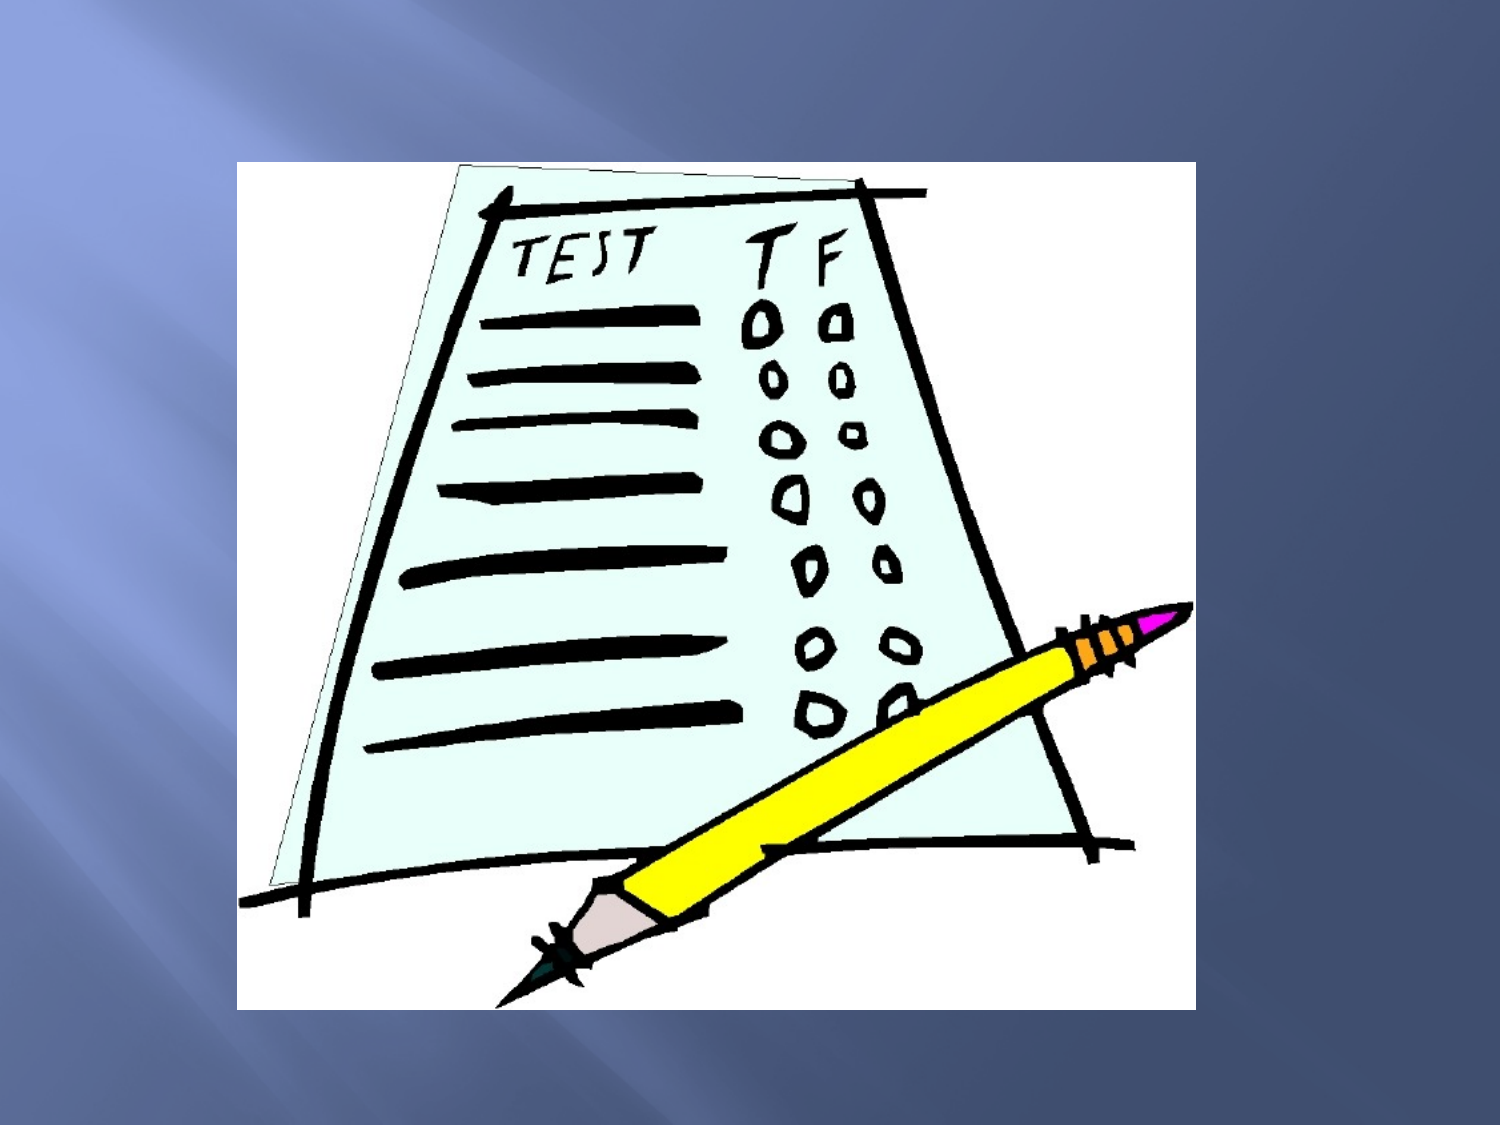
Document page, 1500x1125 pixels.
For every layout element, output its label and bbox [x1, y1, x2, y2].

list [237, 162, 1196, 1011]
